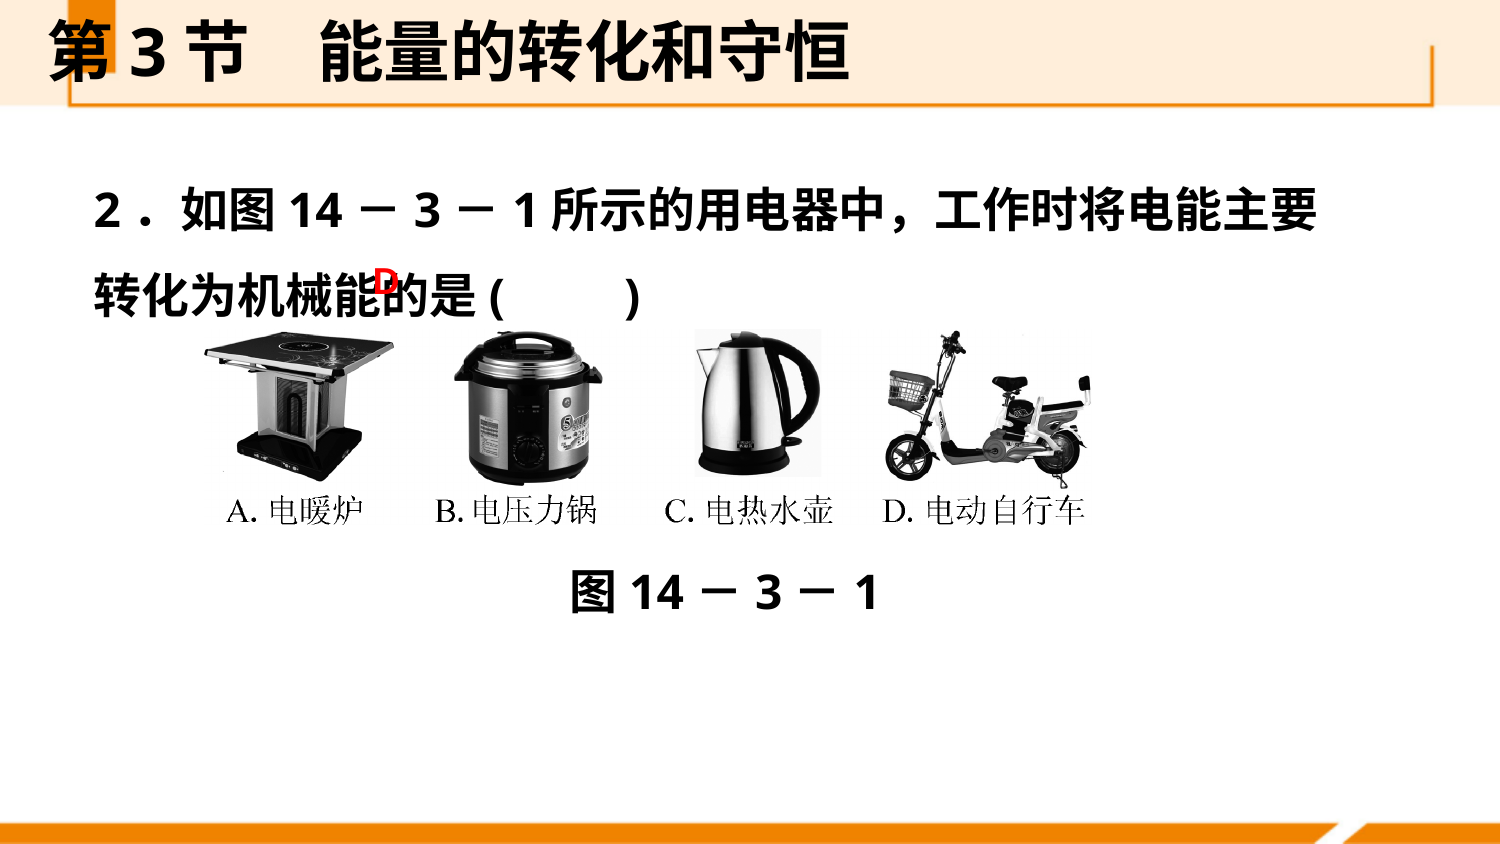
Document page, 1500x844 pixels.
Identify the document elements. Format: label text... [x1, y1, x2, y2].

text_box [78, 142, 1378, 628]
text_box 第3节 能量的转化和守恒 [35, 3, 863, 96]
picture [0, 0, 1500, 844]
